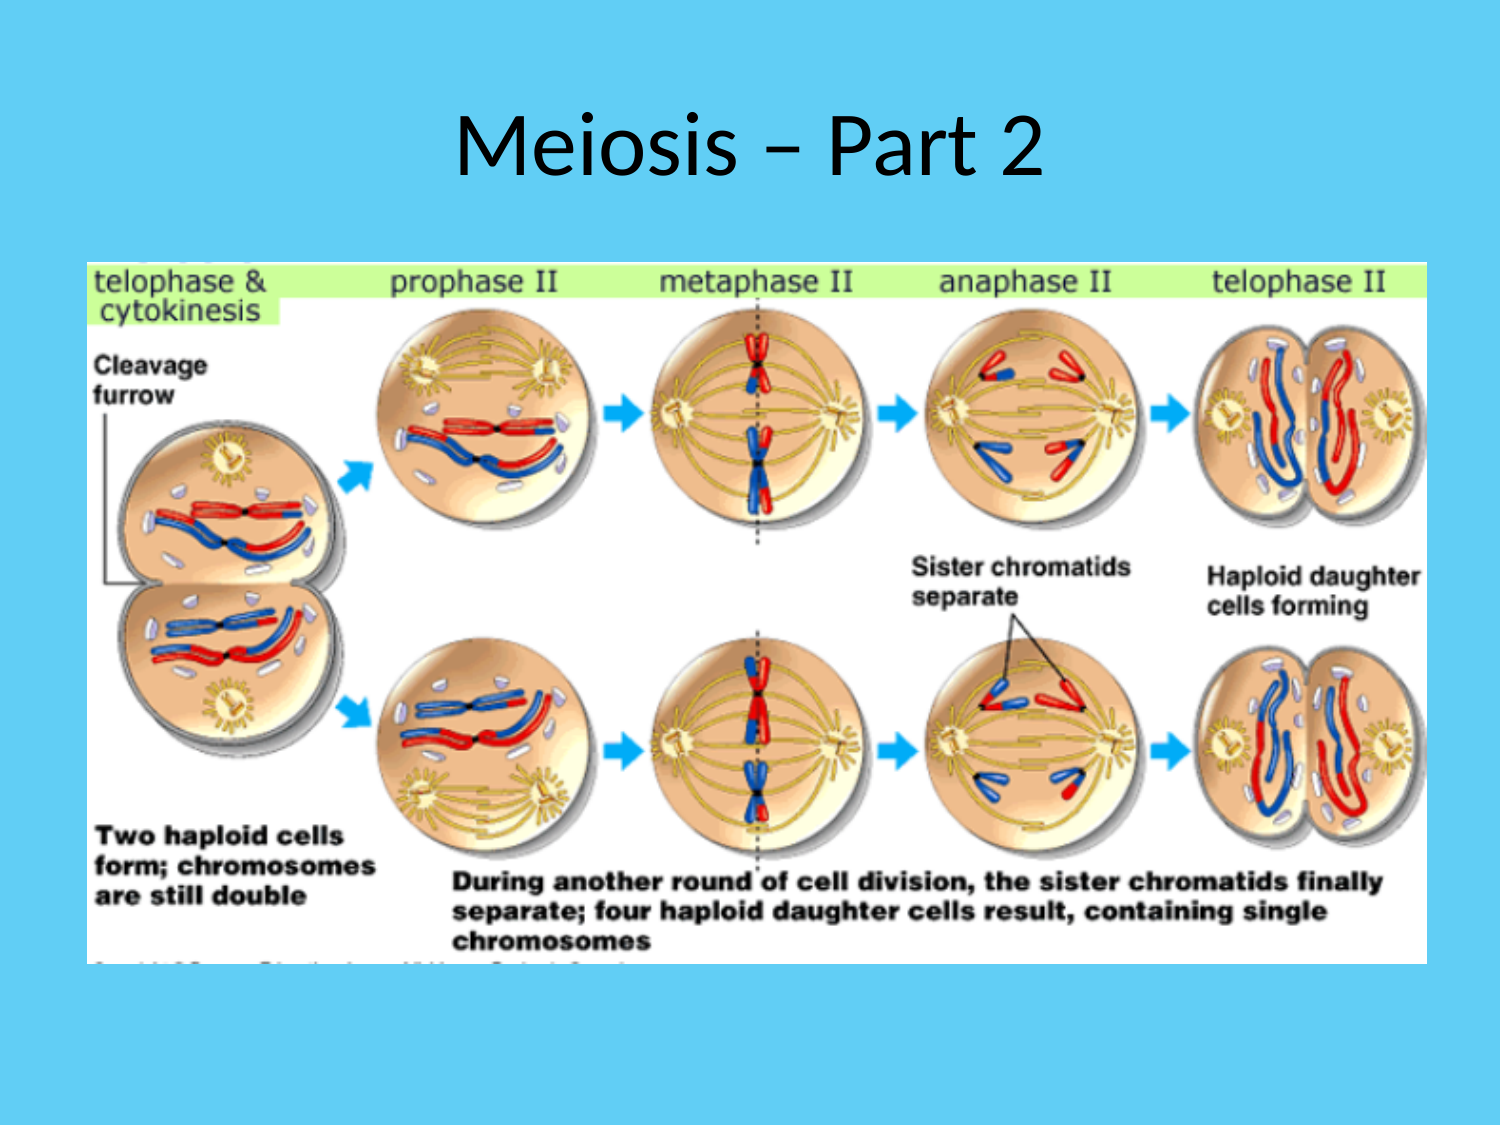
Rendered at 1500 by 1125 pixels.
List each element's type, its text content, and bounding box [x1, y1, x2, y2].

picture [87, 262, 1427, 964]
title Meiosis – Part 2 [75, 45, 1425, 233]
